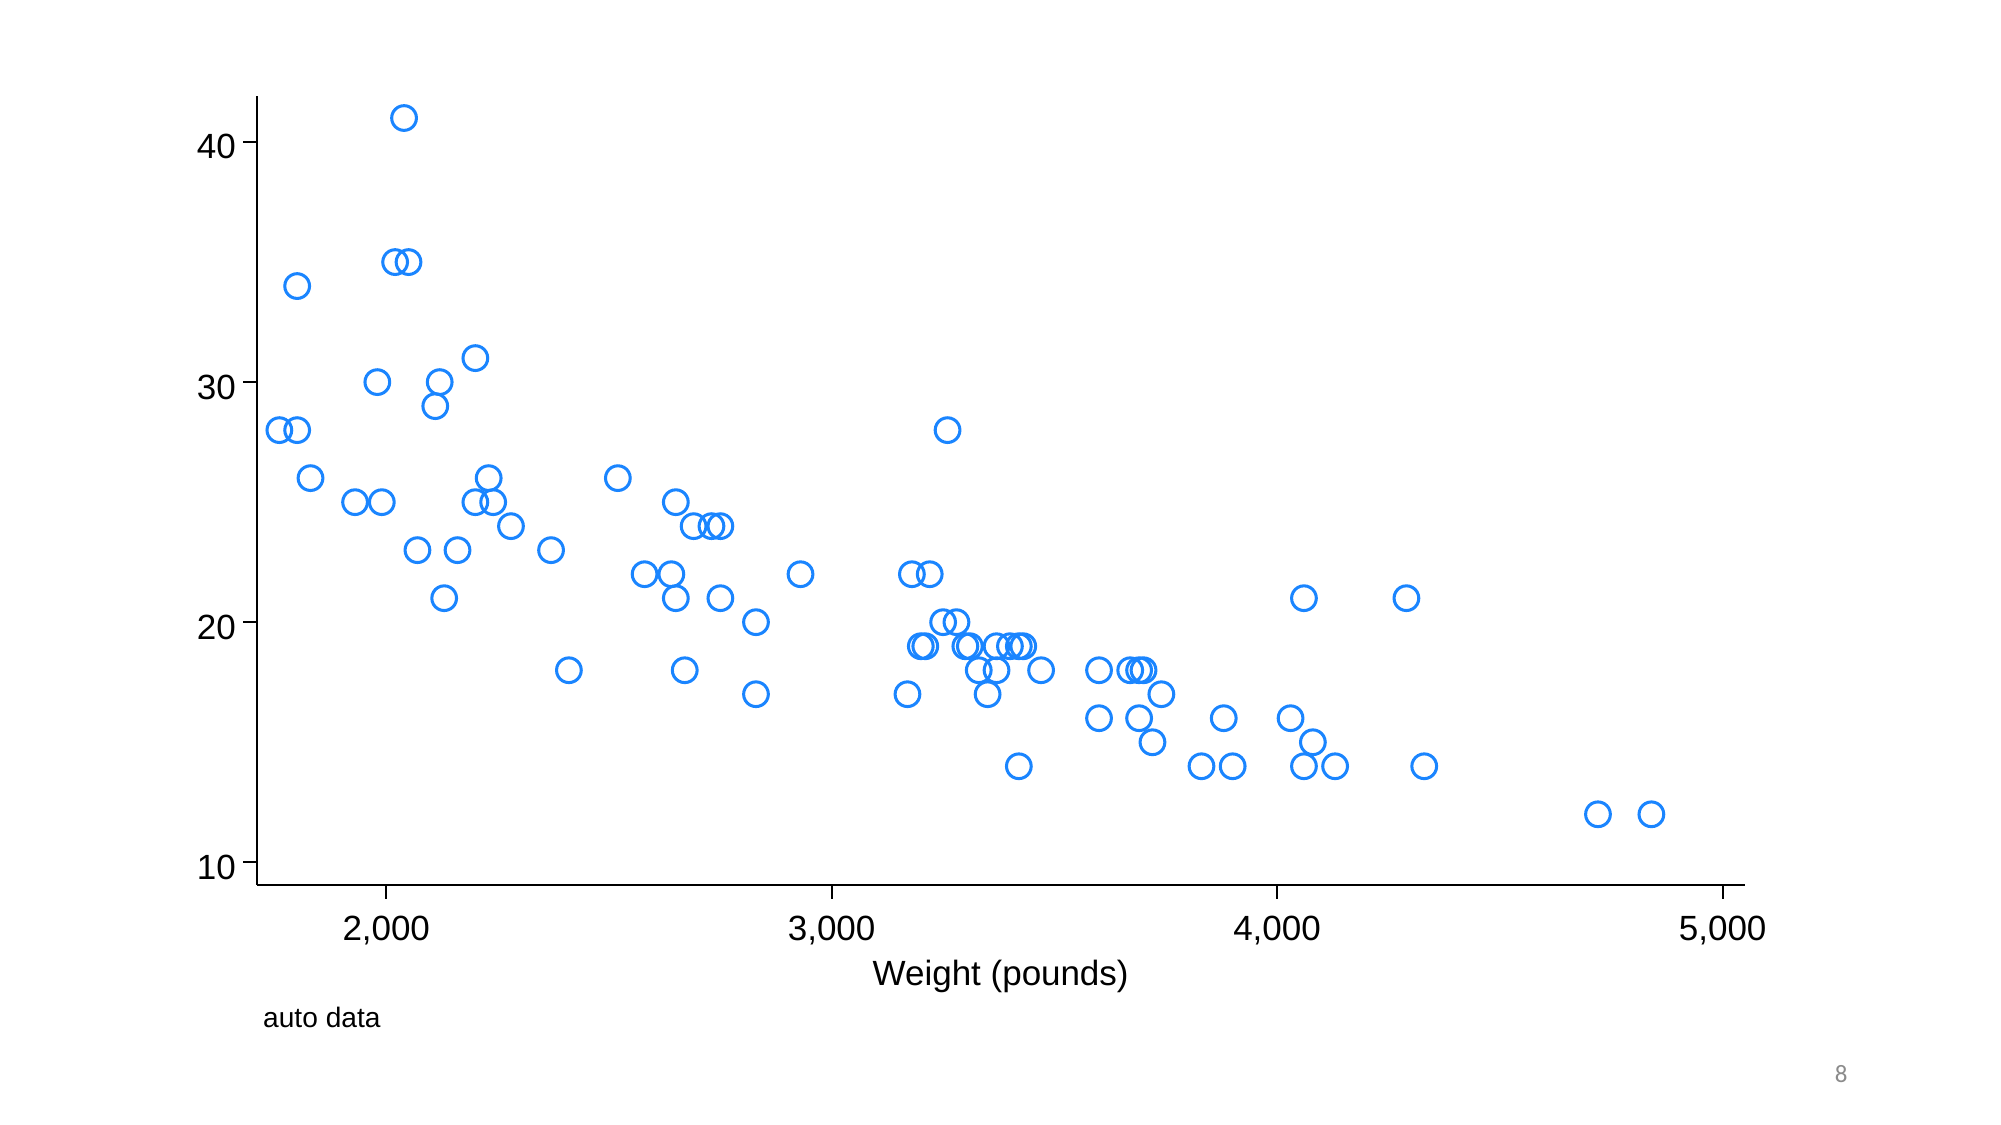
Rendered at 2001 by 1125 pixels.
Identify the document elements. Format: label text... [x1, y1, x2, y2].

slide_number 8 [1412, 1042, 1863, 1103]
picture [92, 60, 1780, 1073]
